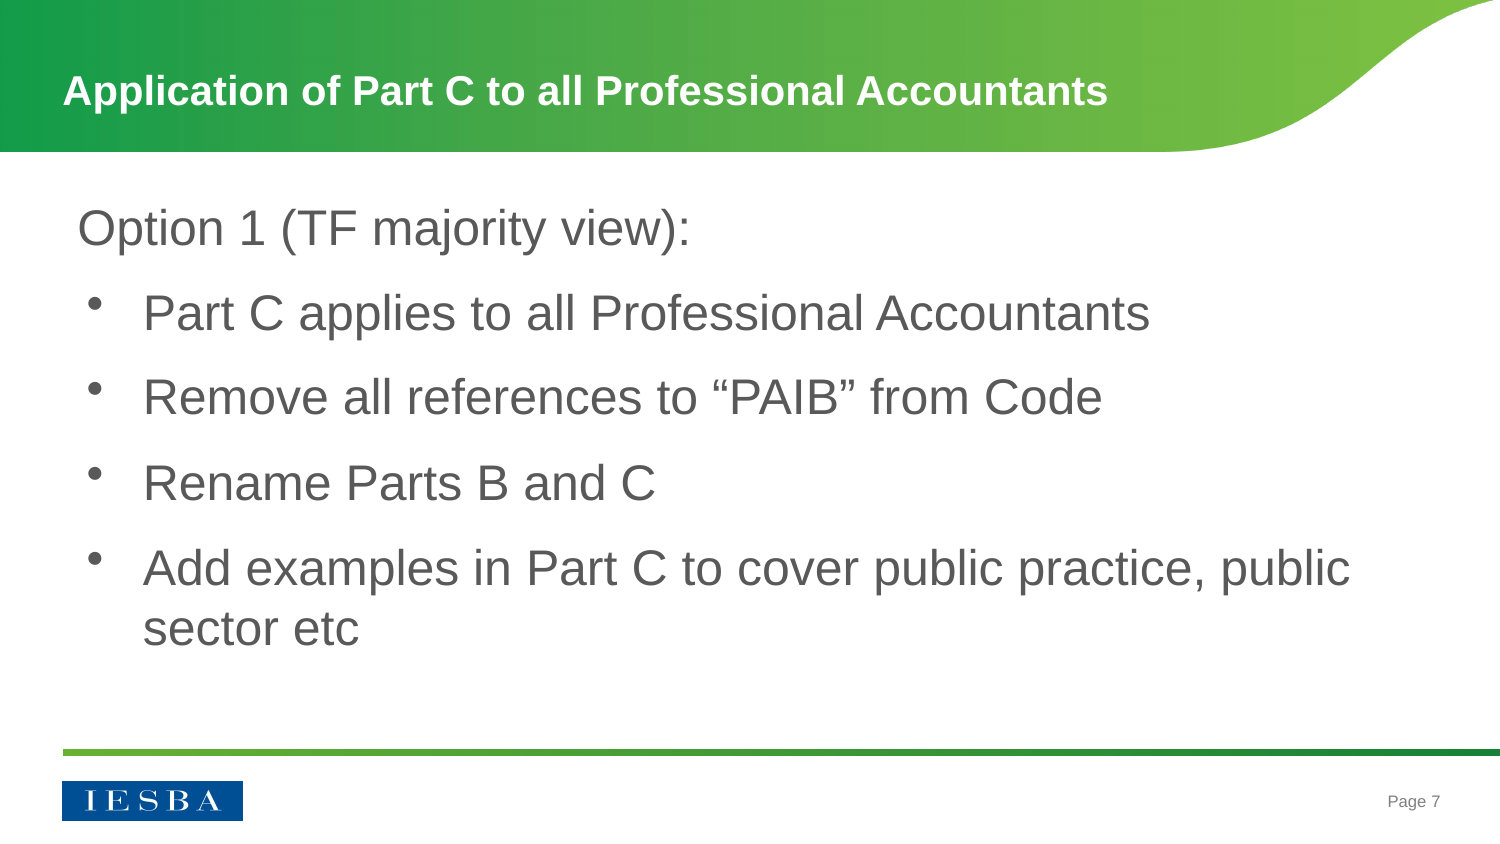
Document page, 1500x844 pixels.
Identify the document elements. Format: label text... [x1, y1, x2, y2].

list Option 1 (TF majority view): Part C applies to all Professional Accountants Remove all references to “PAIB” from Code Rename Parts B and C Add examples in Part C to cover public practice, public sector etc [62, 187, 1450, 735]
picture [62, 781, 243, 821]
title Application of Part C to all Professional Accountants [62, 56, 1300, 122]
picture [0, 0, 1497, 152]
